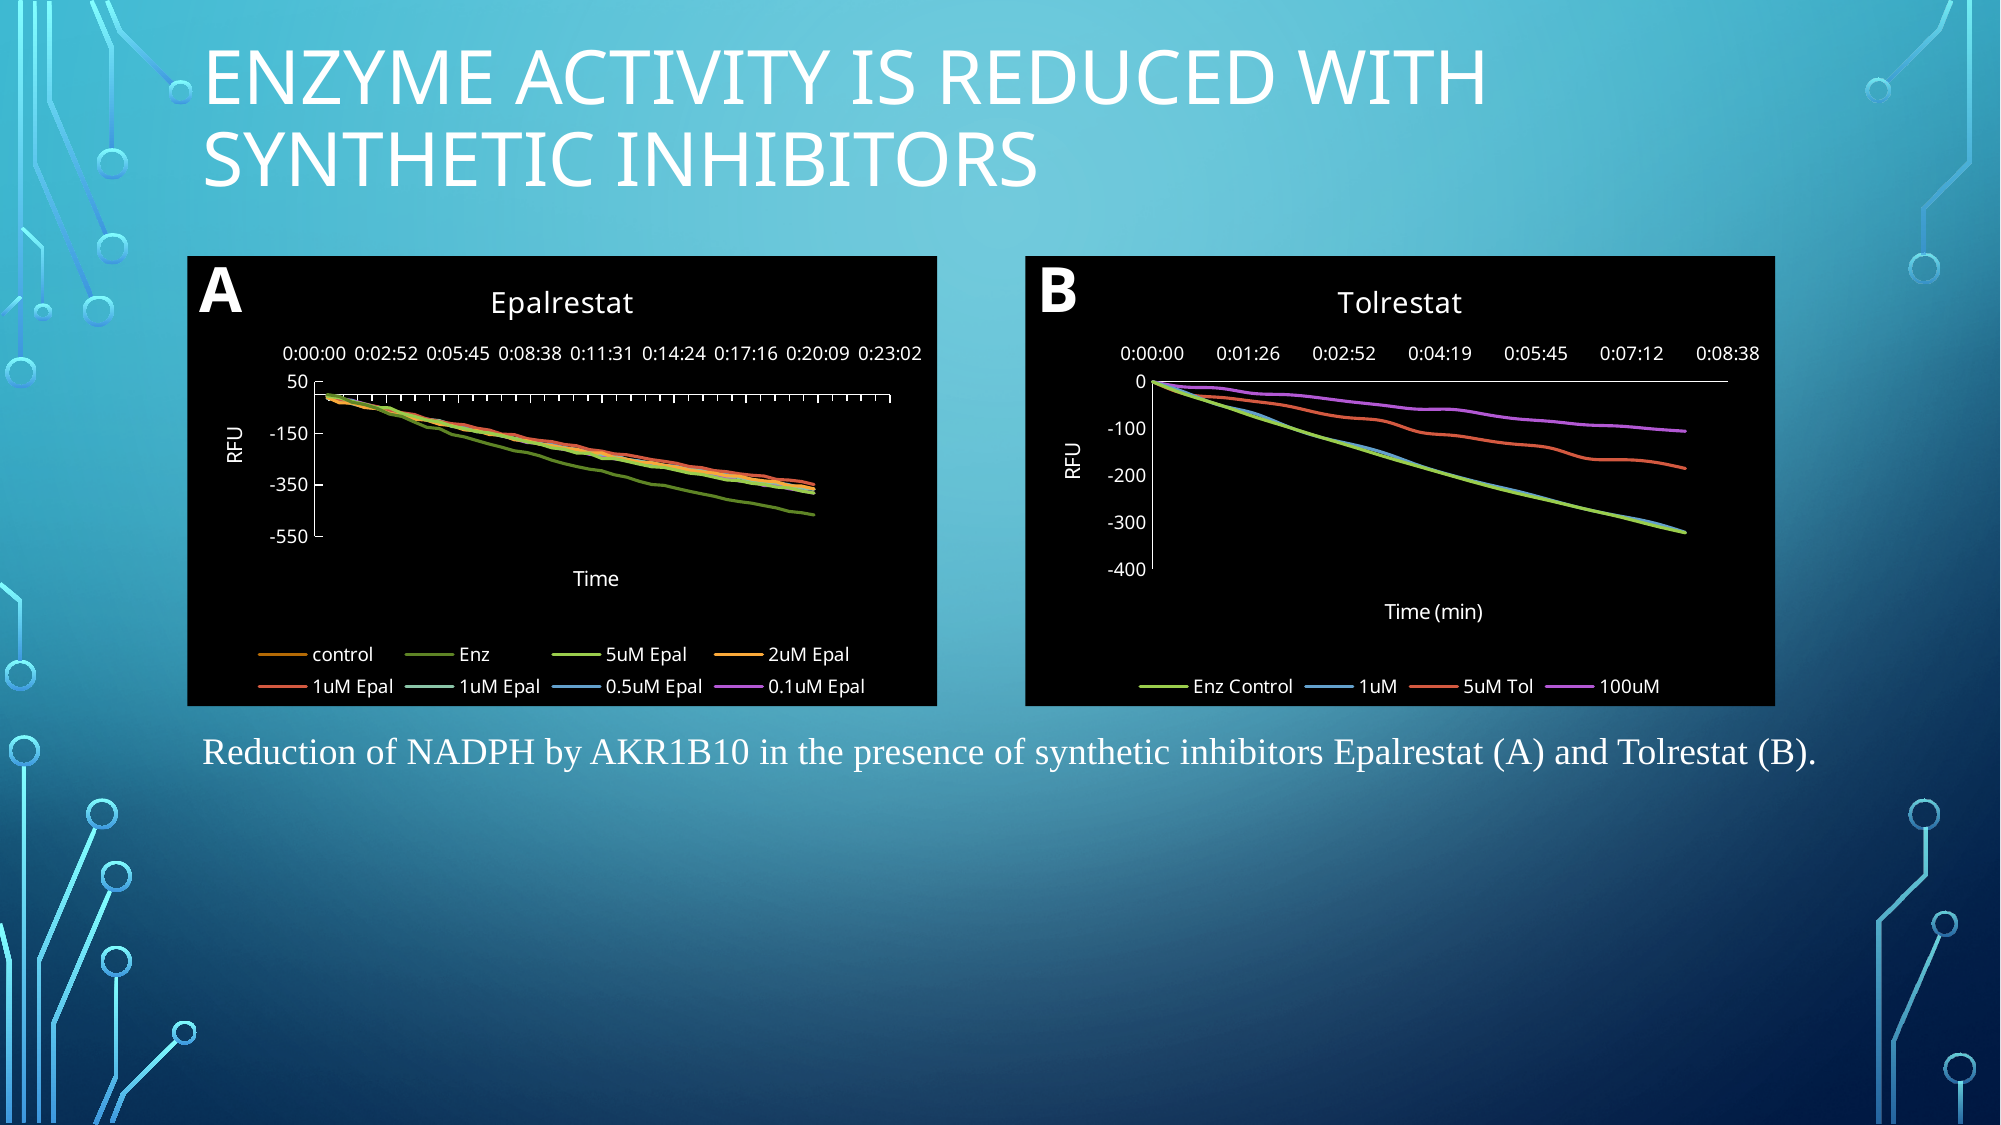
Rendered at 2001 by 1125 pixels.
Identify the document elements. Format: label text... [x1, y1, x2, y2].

chart [186, 255, 938, 707]
text_box A [184, 242, 258, 333]
text_box B [1022, 242, 1094, 333]
chart [1024, 255, 1776, 707]
title Enzyme Activity is reduced with synthetic inhibitors [187, 0, 1813, 243]
text_box Reduction of NADPH by AKR1B10 in the presence of synthetic inhibitors Epalrestat (A) and Tolrestat (B). [187, 719, 1974, 780]
